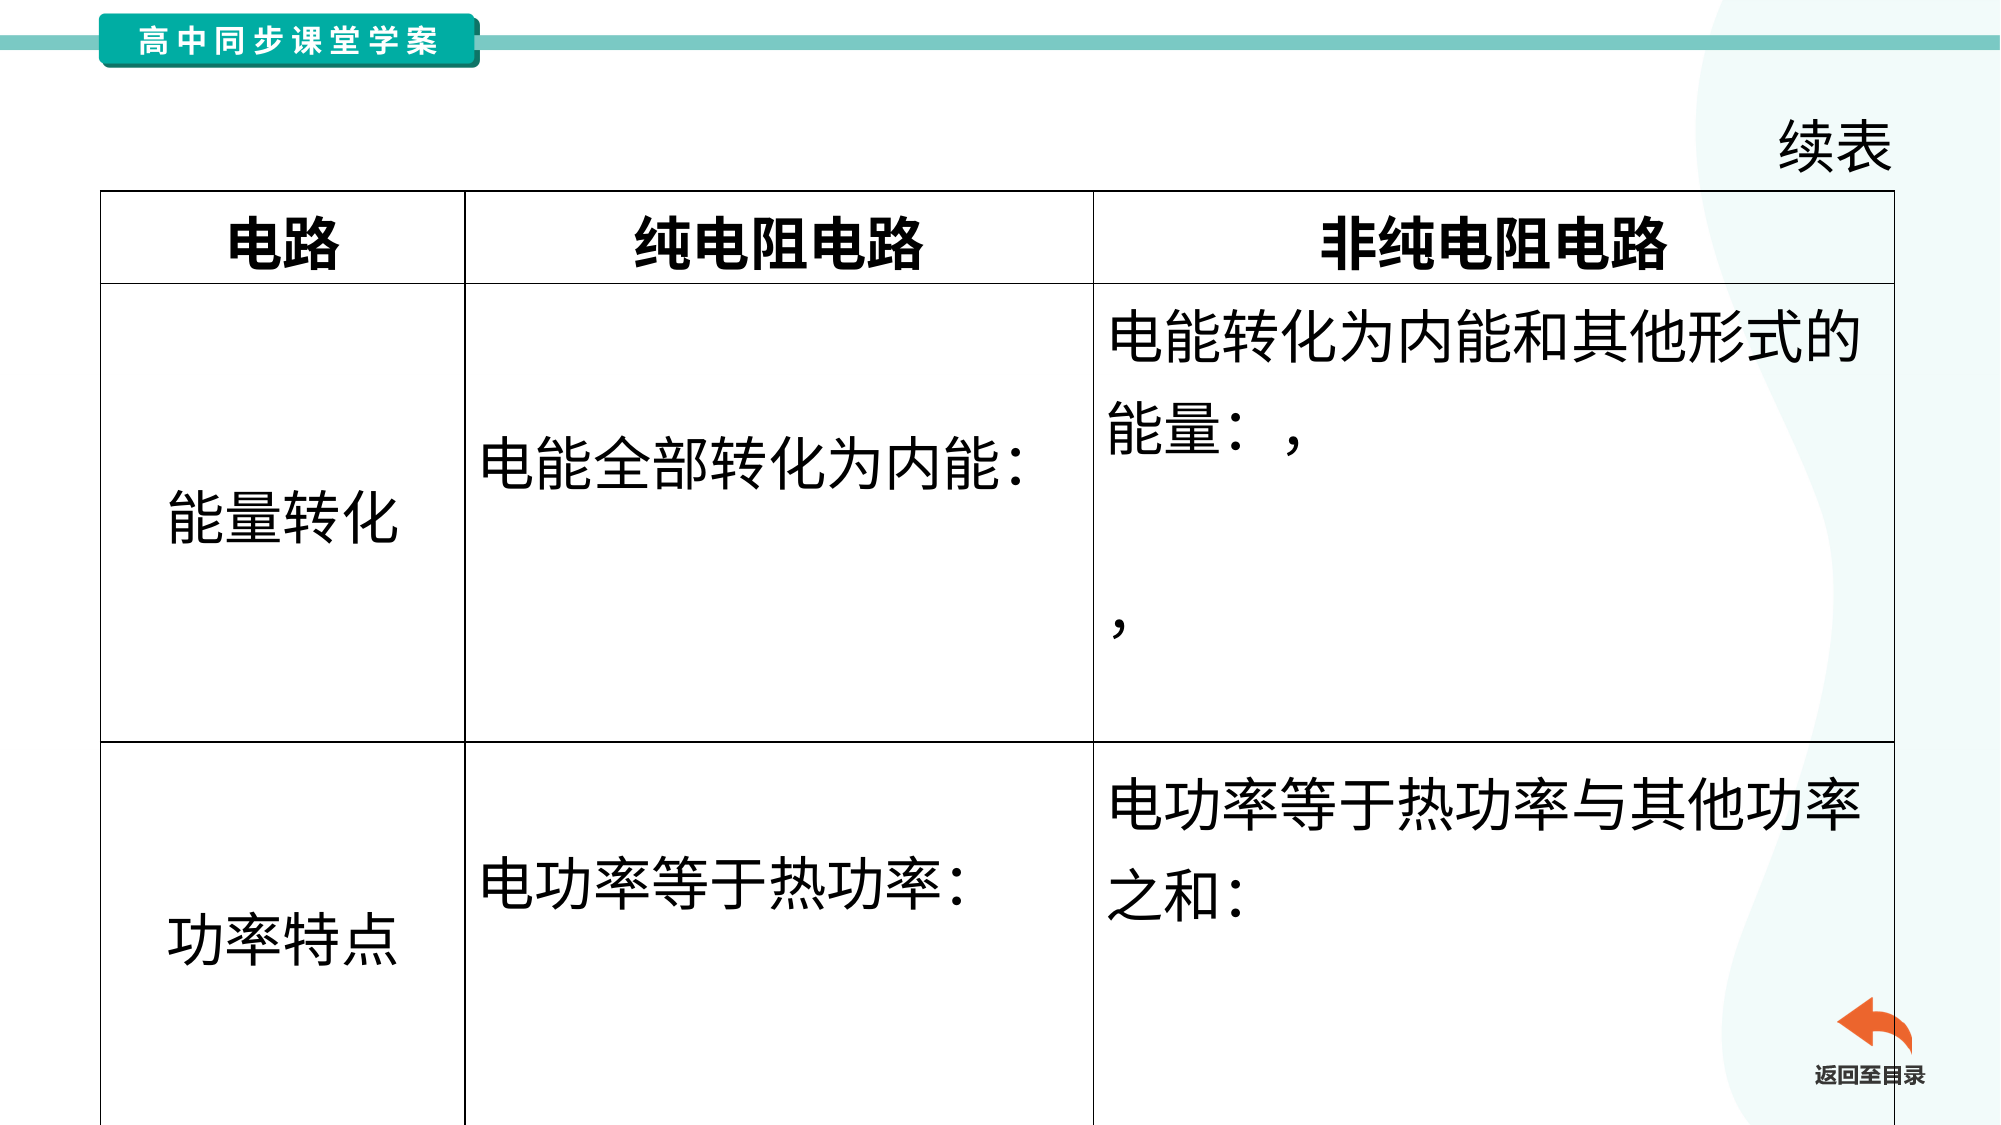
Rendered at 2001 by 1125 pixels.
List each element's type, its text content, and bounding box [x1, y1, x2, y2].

picture [1094, 284, 1894, 741]
picture [101, 284, 464, 741]
picture [466, 284, 1093, 741]
picture [466, 743, 1093, 1125]
picture [101, 192, 464, 283]
picture [0, 0, 2000, 1125]
picture [1094, 743, 1894, 1125]
picture [466, 192, 1093, 283]
picture [1094, 192, 1894, 283]
picture [101, 743, 464, 1125]
text_box 续表 [1777, 76, 1894, 181]
